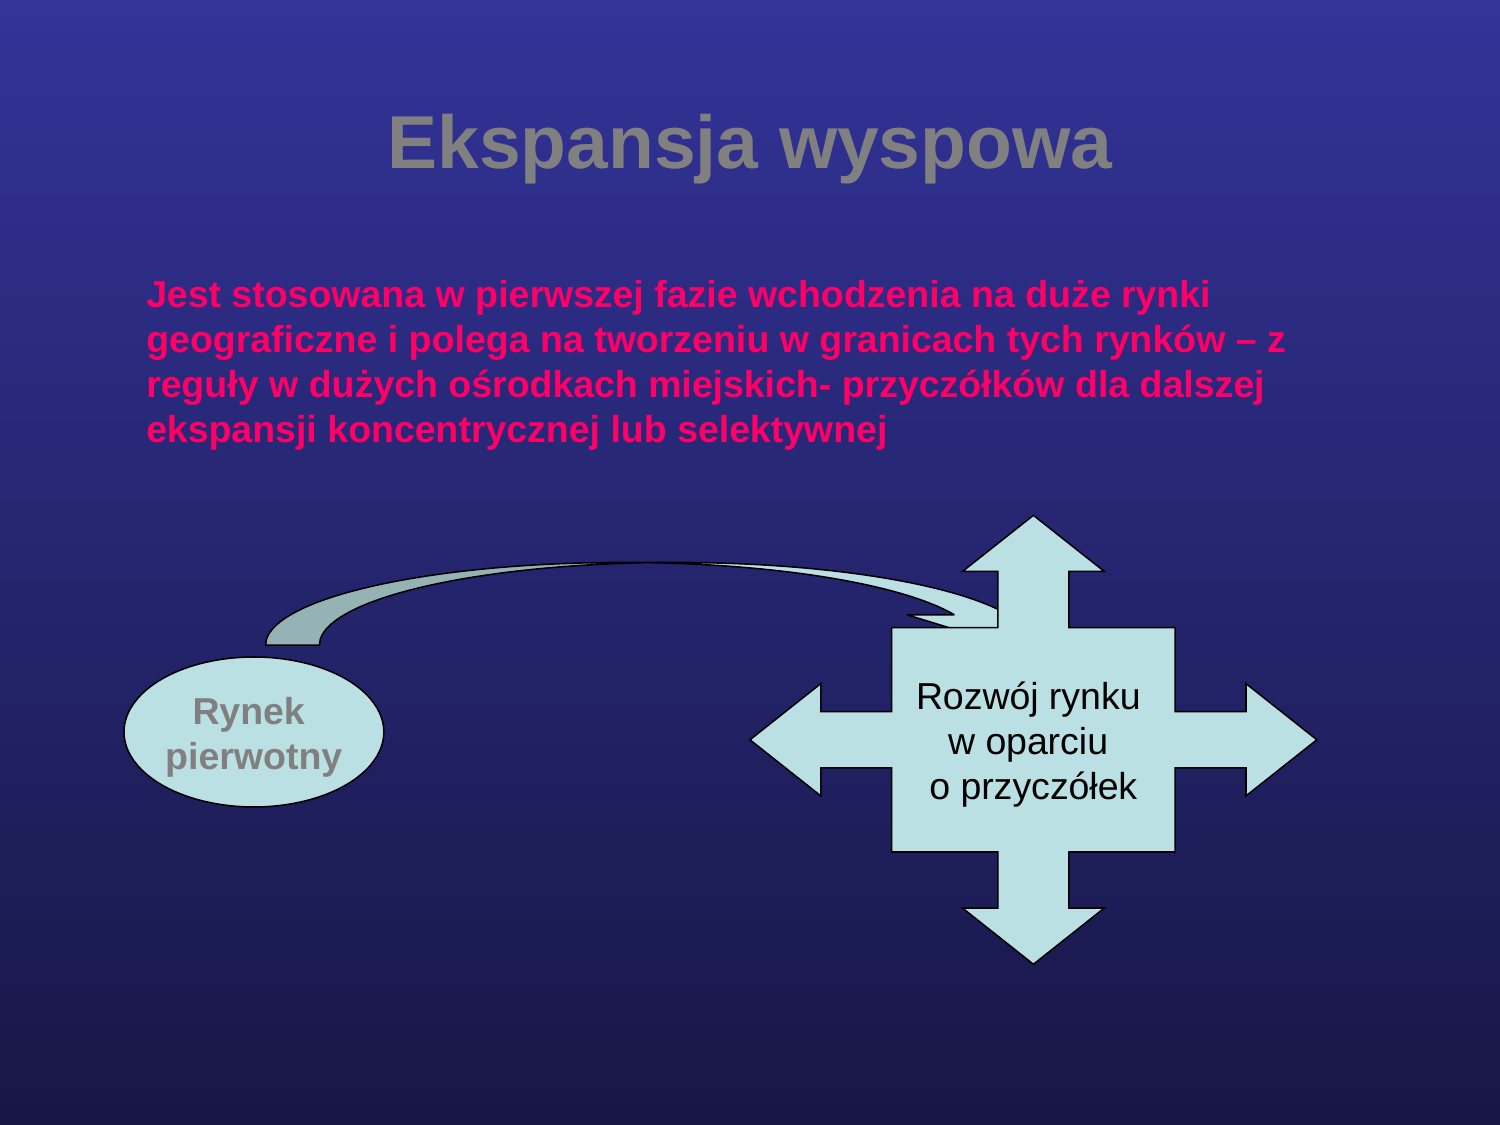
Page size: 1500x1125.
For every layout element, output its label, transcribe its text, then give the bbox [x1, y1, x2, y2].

title Ekspansja wyspowa [74, 44, 1426, 233]
text_box [265, 562, 997, 646]
text_box Rynek pierwotny [123, 656, 384, 807]
list Jest stosowana w pierwszej fazie wchodzenia na duże rynki geograficzne i polega na tworzeniu w granicach tych rynków – z reguły w dużych ośrodkach miejskich- przyczółków dla dalszej ekspansji koncentrycznej lub selektywnej [74, 262, 1426, 1006]
text_box Rozwój rynku w oparciu o przyczółek [749, 515, 1317, 965]
